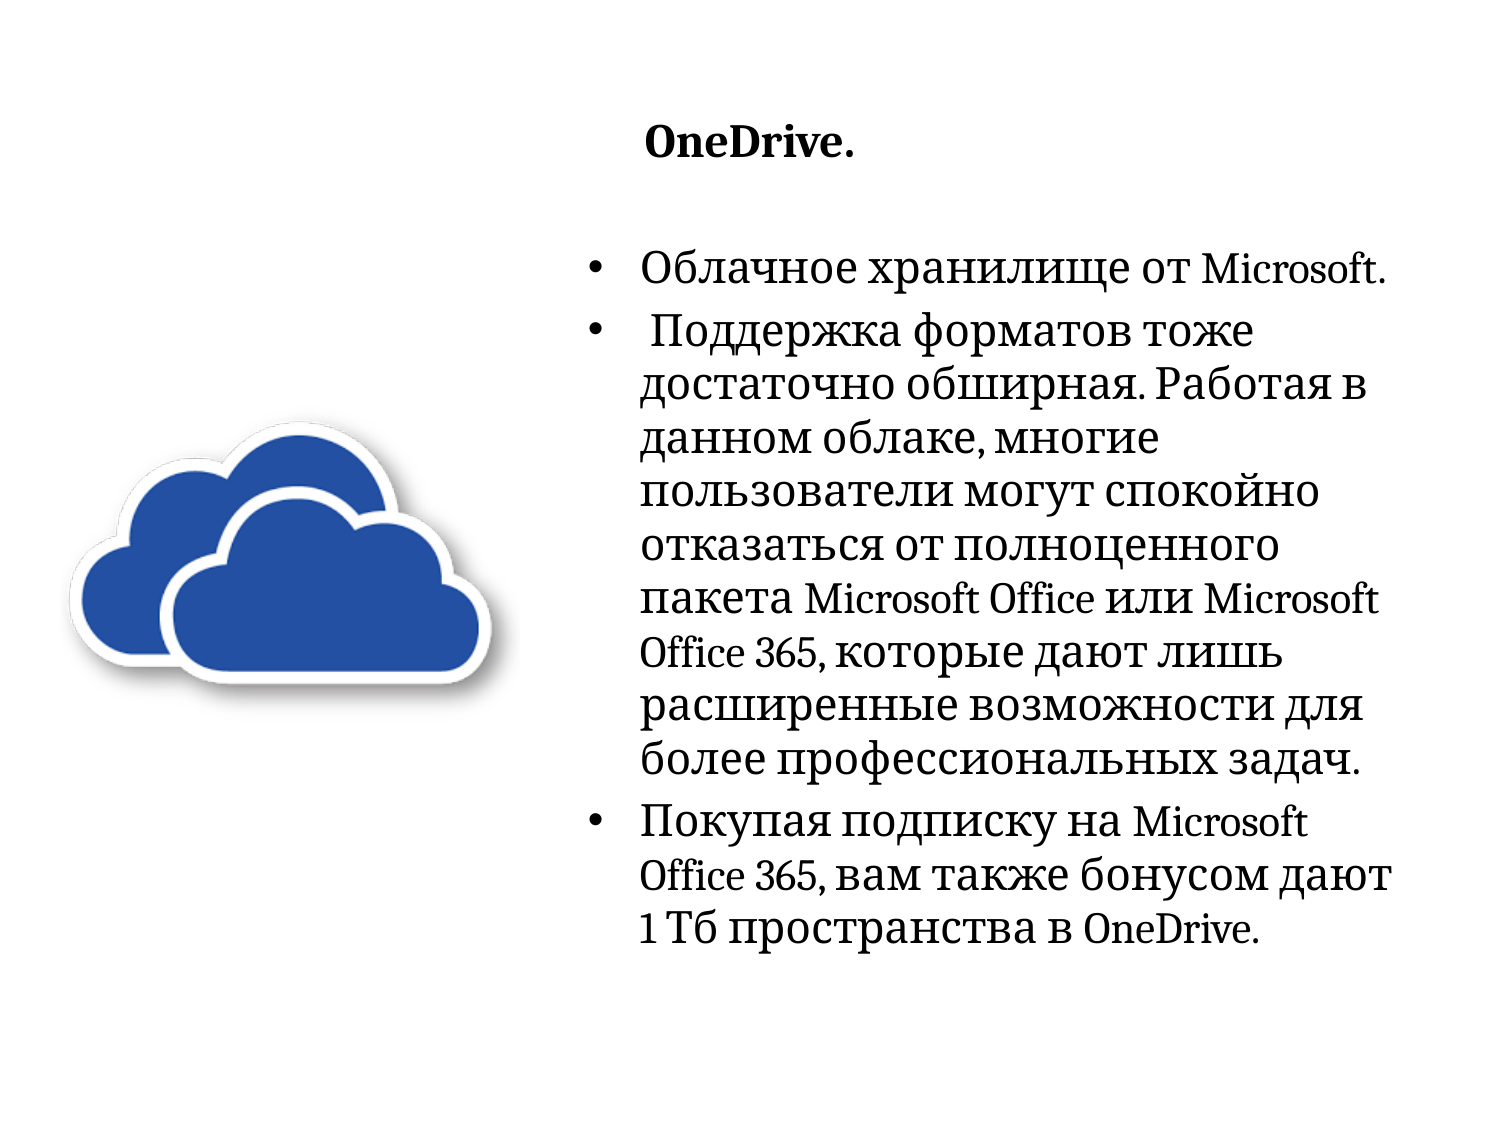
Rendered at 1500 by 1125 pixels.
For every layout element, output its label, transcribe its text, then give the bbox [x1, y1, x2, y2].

list Облачное хранилище от Microsoft. Поддержка форматов тоже достаточно обширная. Работая в данном облаке, многие пользователи могут спокойно отказаться от полноценного пакета Microsoft Office или Microsoft Office 365, которые дают лишь расширенные возможности для более профессиональных задач. Покупая подписку на Microsoft Office 365, вам также бонусом дают 1 Тб пространства в OneDrive. [572, 231, 1425, 1083]
title OneDrive. [75, 45, 1425, 233]
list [0, 290, 738, 828]
